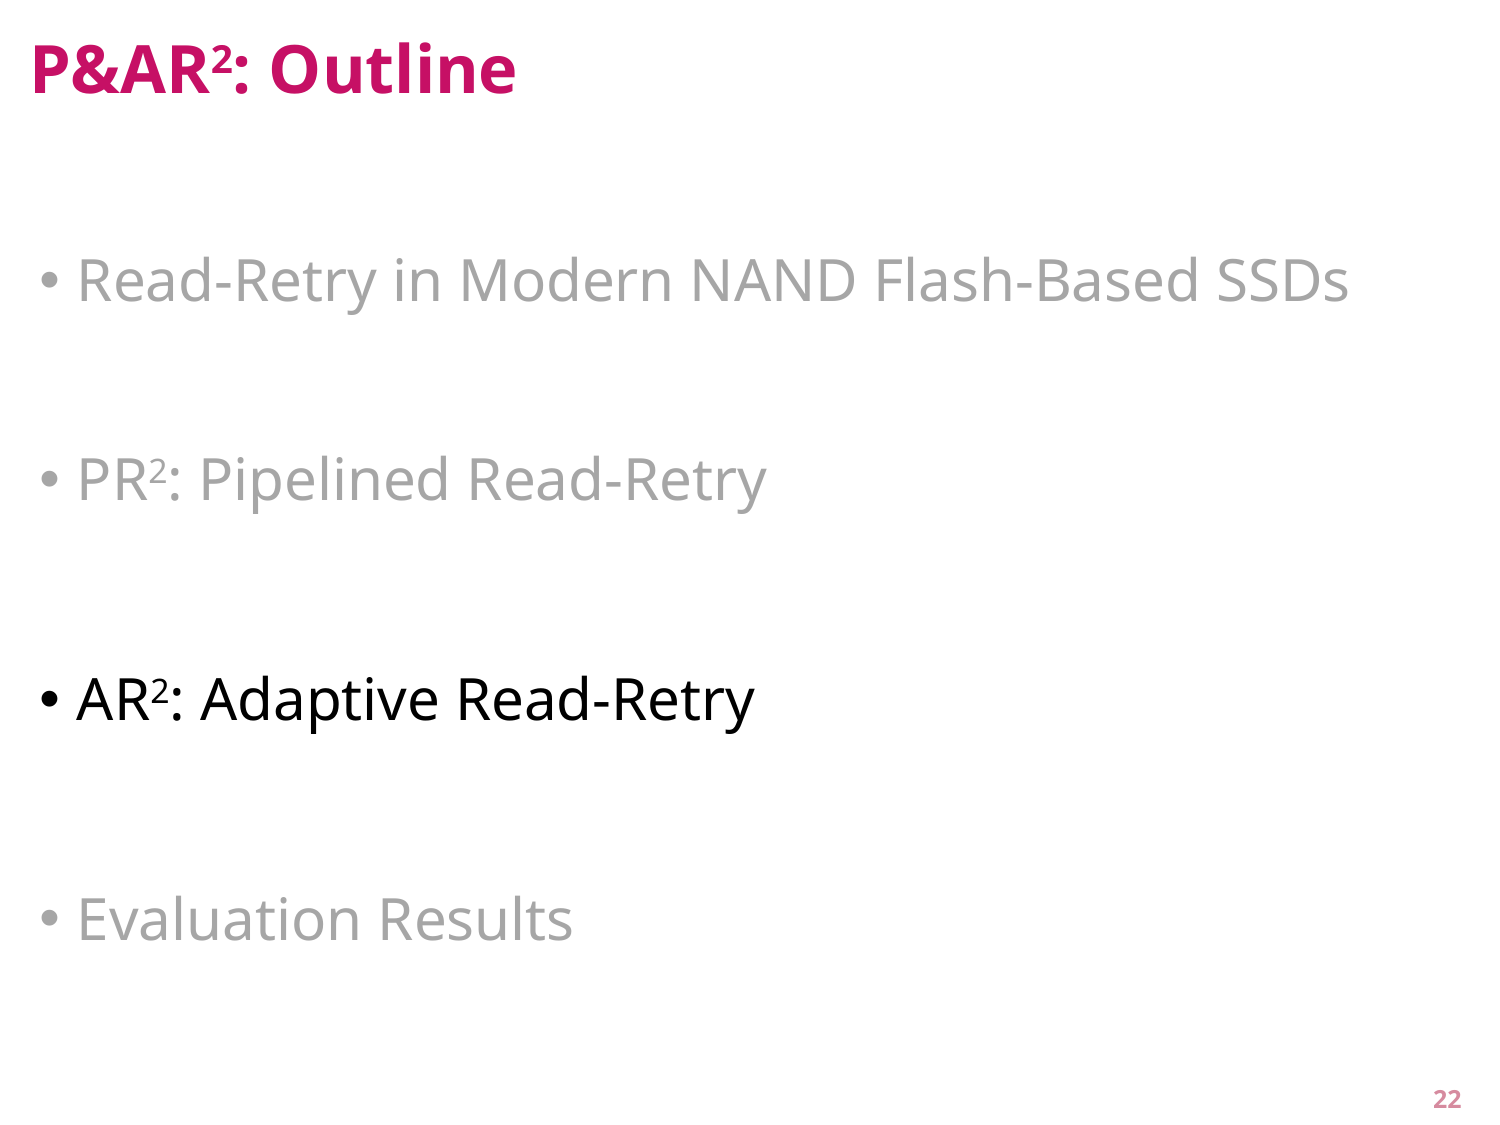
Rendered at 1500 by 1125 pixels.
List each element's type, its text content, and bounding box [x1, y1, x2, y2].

title P&AR2: Outline [0, 0, 1500, 133]
slide_number 22 [1140, 1068, 1477, 1125]
text_box Read-Retry in Modern NAND Flash-Based SSDs PR2: Pipelined Read-Retry AR2: Adaptive Read-Retry Evaluation Results [24, 162, 1476, 1042]
